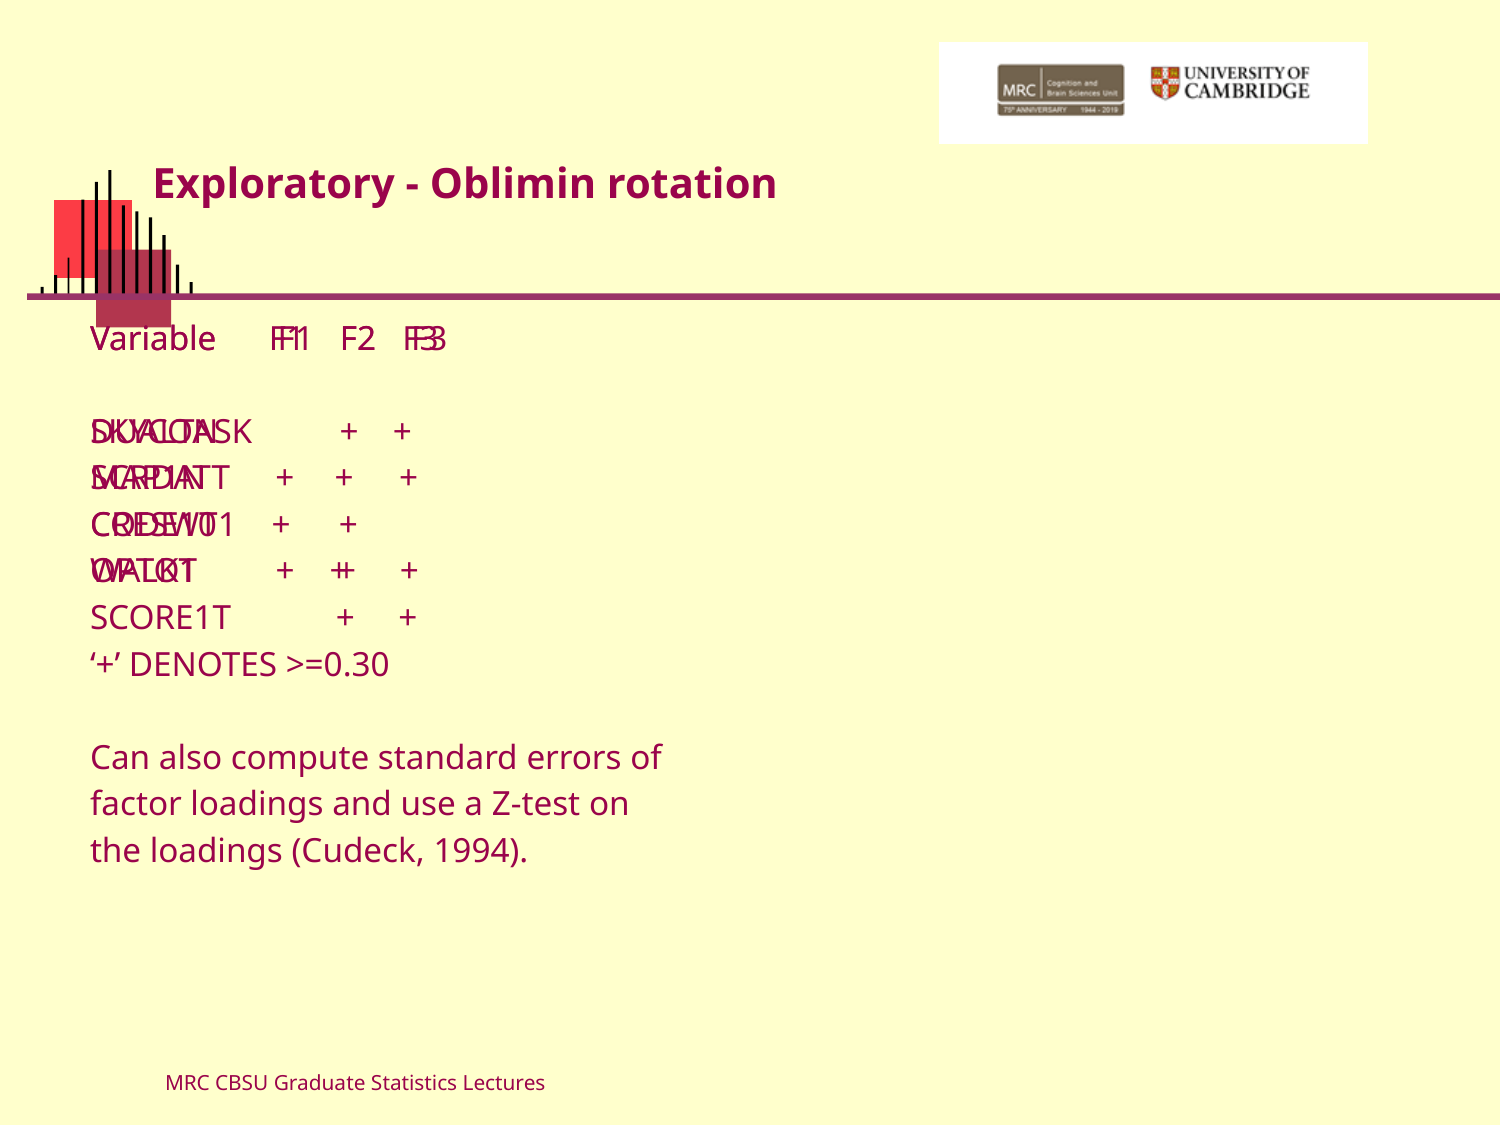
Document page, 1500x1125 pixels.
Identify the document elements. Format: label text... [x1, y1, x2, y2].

title Exploratory - Oblimin rotation [137, 137, 988, 233]
picture [939, 42, 1368, 144]
list Variable F1 F2 F3 DUALTASK + SCRDATT + CODE10 + WALK1 + + ‘+’ DENOTES >=0.30 Can also compute standard errors of factor loadings and use a Z-test on the loadings (Cudeck, 1994). [75, 262, 1425, 1038]
footer MRC CBSU Graduate Statistics Lectures [149, 1062, 988, 1101]
